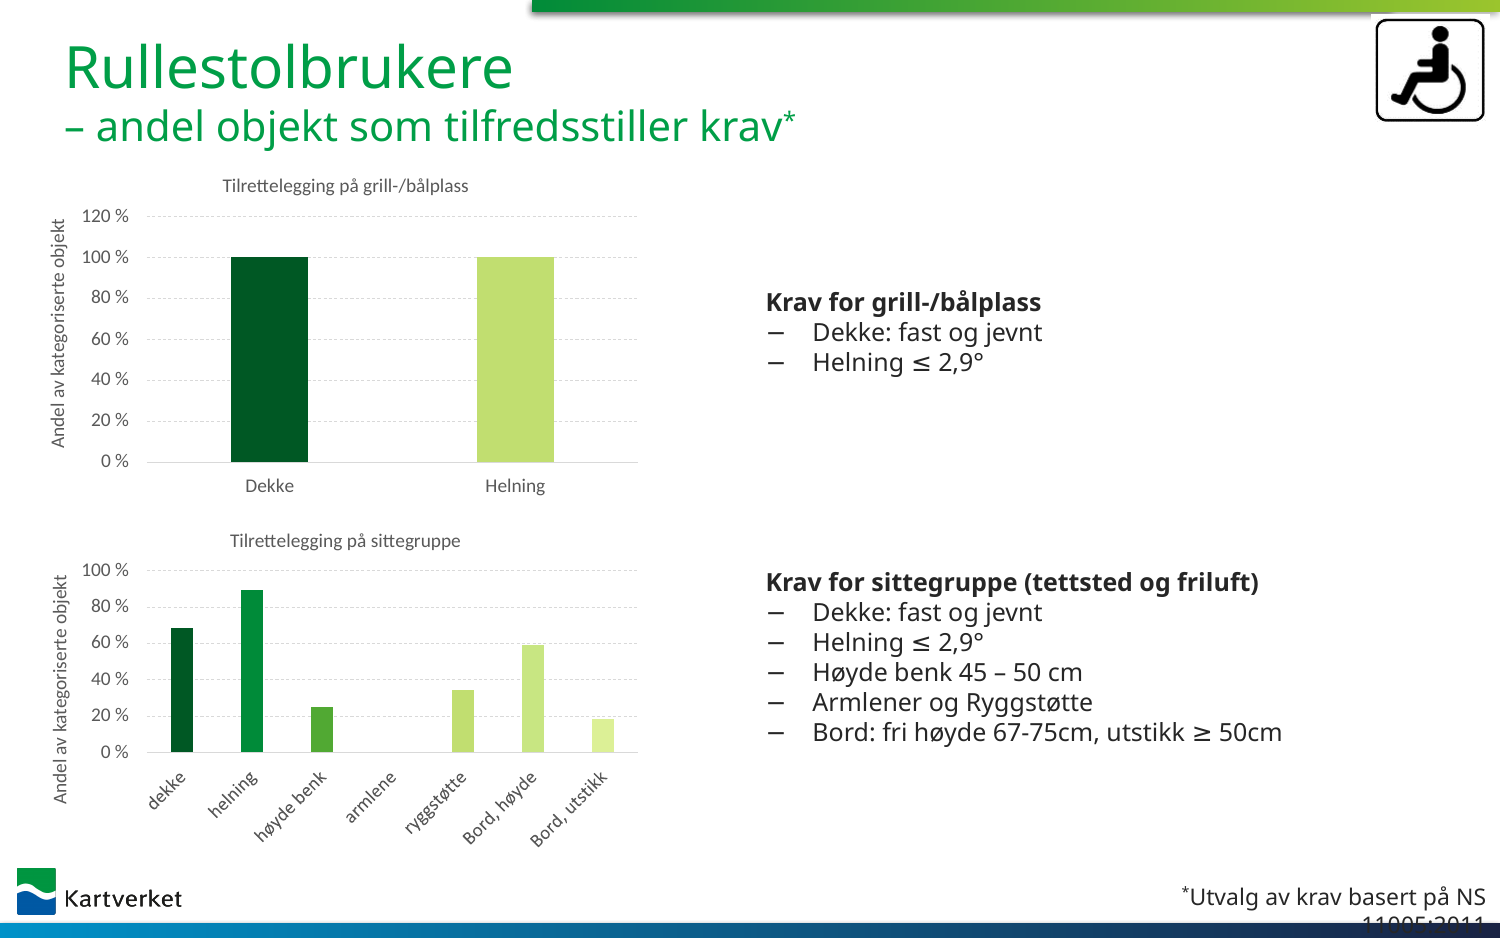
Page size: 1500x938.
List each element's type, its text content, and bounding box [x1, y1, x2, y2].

text_box Krav for grill-/bålplass Dekke: fast og jevnt Helning ≤ 2,9° [750, 279, 1452, 384]
picture [41, 166, 650, 505]
text_box Rullestolbrukere – andel objekt som tilfredsstiller krav* [49, 14, 1431, 158]
text_box Krav for sittegruppe (tettsted og friluft) Dekke: fast og jevnt Helning ≤ 2,9° Høyde benk 45 – 50 cm Armlener og Ryggstøtte Bord: fri høyde 67-75cm, utstikk ≥ 50cm [750, 559, 1500, 754]
picture [1371, 13, 1491, 127]
text_box *Utvalg av krav basert på NS 11005:2011 [1068, 873, 1500, 938]
picture [41, 520, 650, 859]
